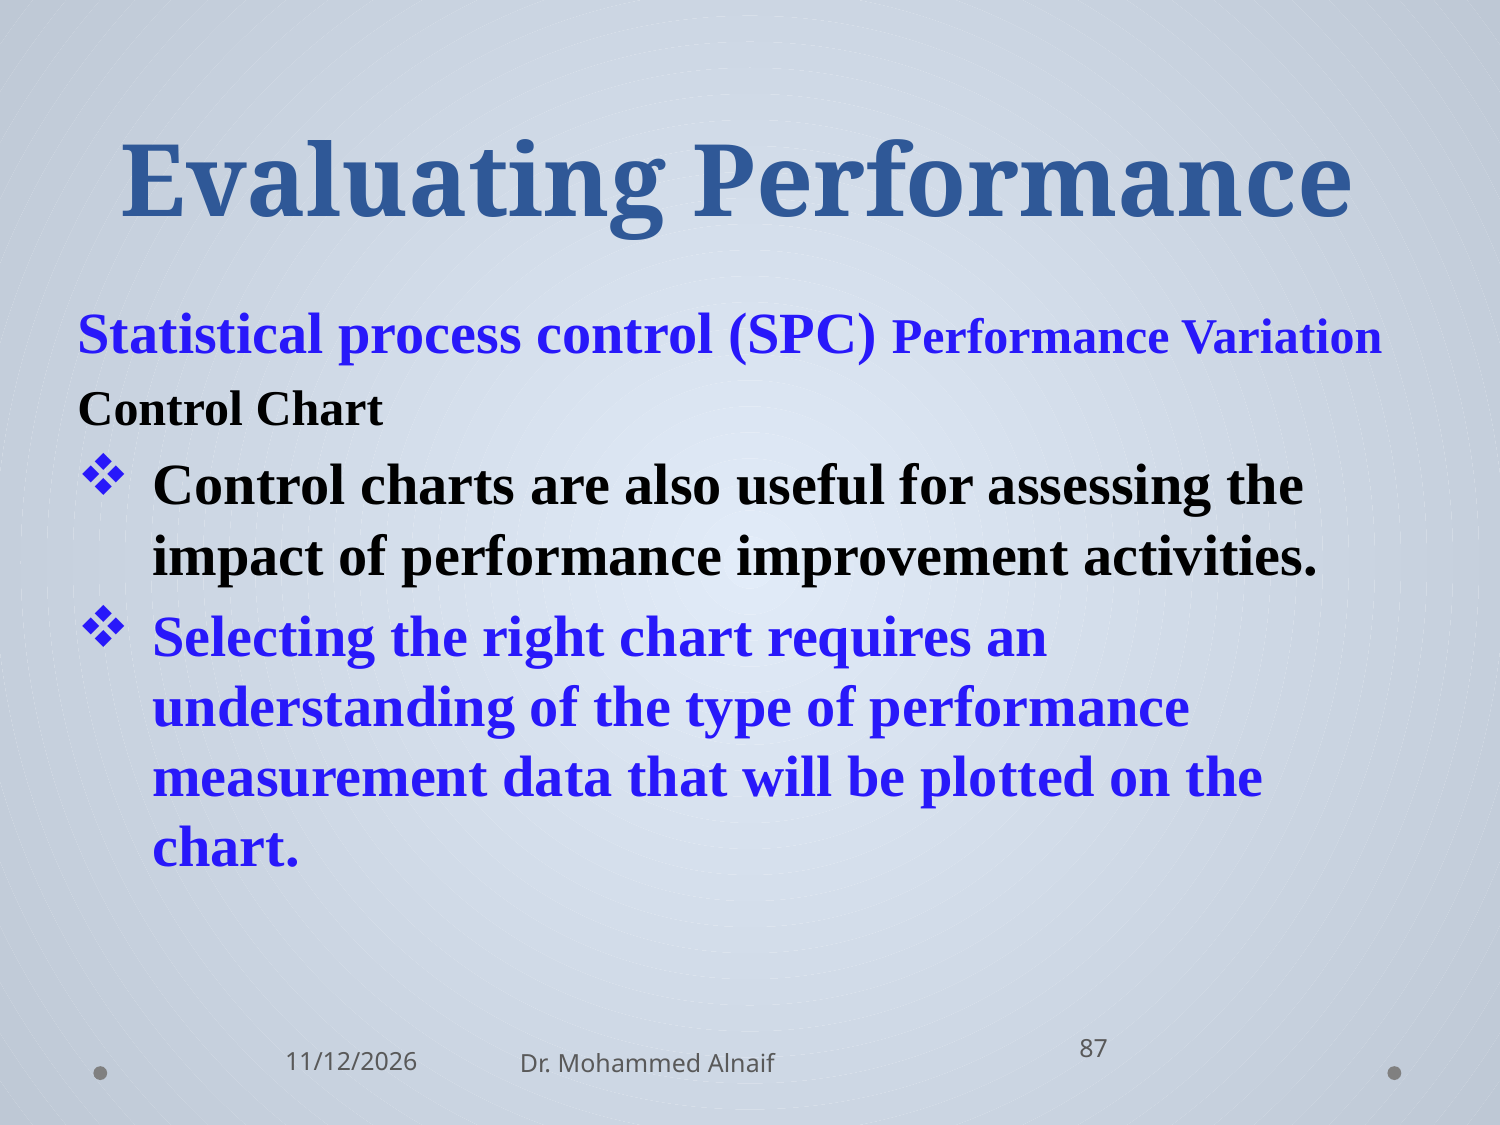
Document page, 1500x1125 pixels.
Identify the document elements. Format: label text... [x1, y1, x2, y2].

slide_number 87 [1074, 1012, 1425, 1088]
subtitle Statistical process control (SPC) Performance Variation Control Chart Control charts are also useful for assessing the impact of performance improvement activities. Selecting the right chart requires an understanding of the type of performance measurement data that will be plotted on the chart. [62, 287, 1438, 1013]
title Evaluating Performance [100, 78, 1376, 244]
footer Dr. Mohammed Alnaif [512, 1025, 988, 1100]
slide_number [75, 1025, 425, 1100]
